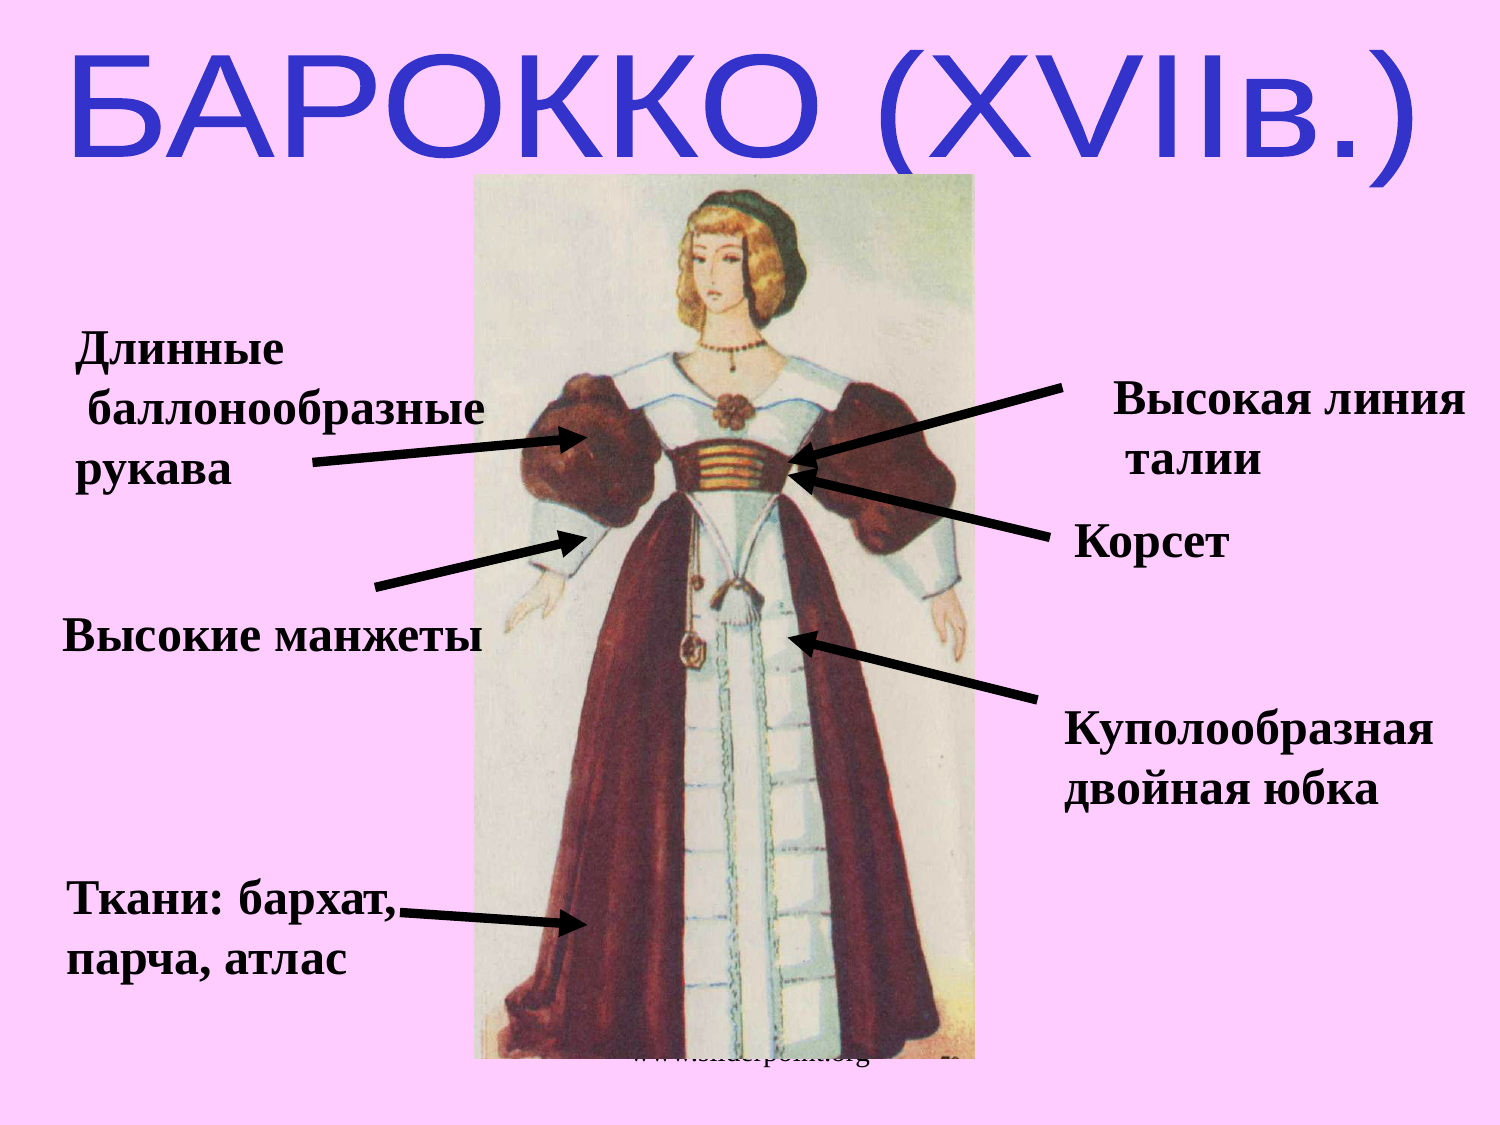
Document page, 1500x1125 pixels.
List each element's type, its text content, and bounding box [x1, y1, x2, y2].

picture [474, 174, 975, 1059]
text_box Куполообразная двойная юбка [1050, 687, 1463, 823]
text_box Длинные баллонообразные рукава [60, 306, 469, 502]
text_box Корсет [1059, 499, 1261, 575]
text_box Ткани: бархат, парча, атлас [51, 856, 425, 992]
text_box Высокая линия талии [1098, 356, 1482, 492]
footer www.sliderpoint.org [512, 1024, 988, 1101]
text_box Высокие манжеты [48, 594, 469, 669]
